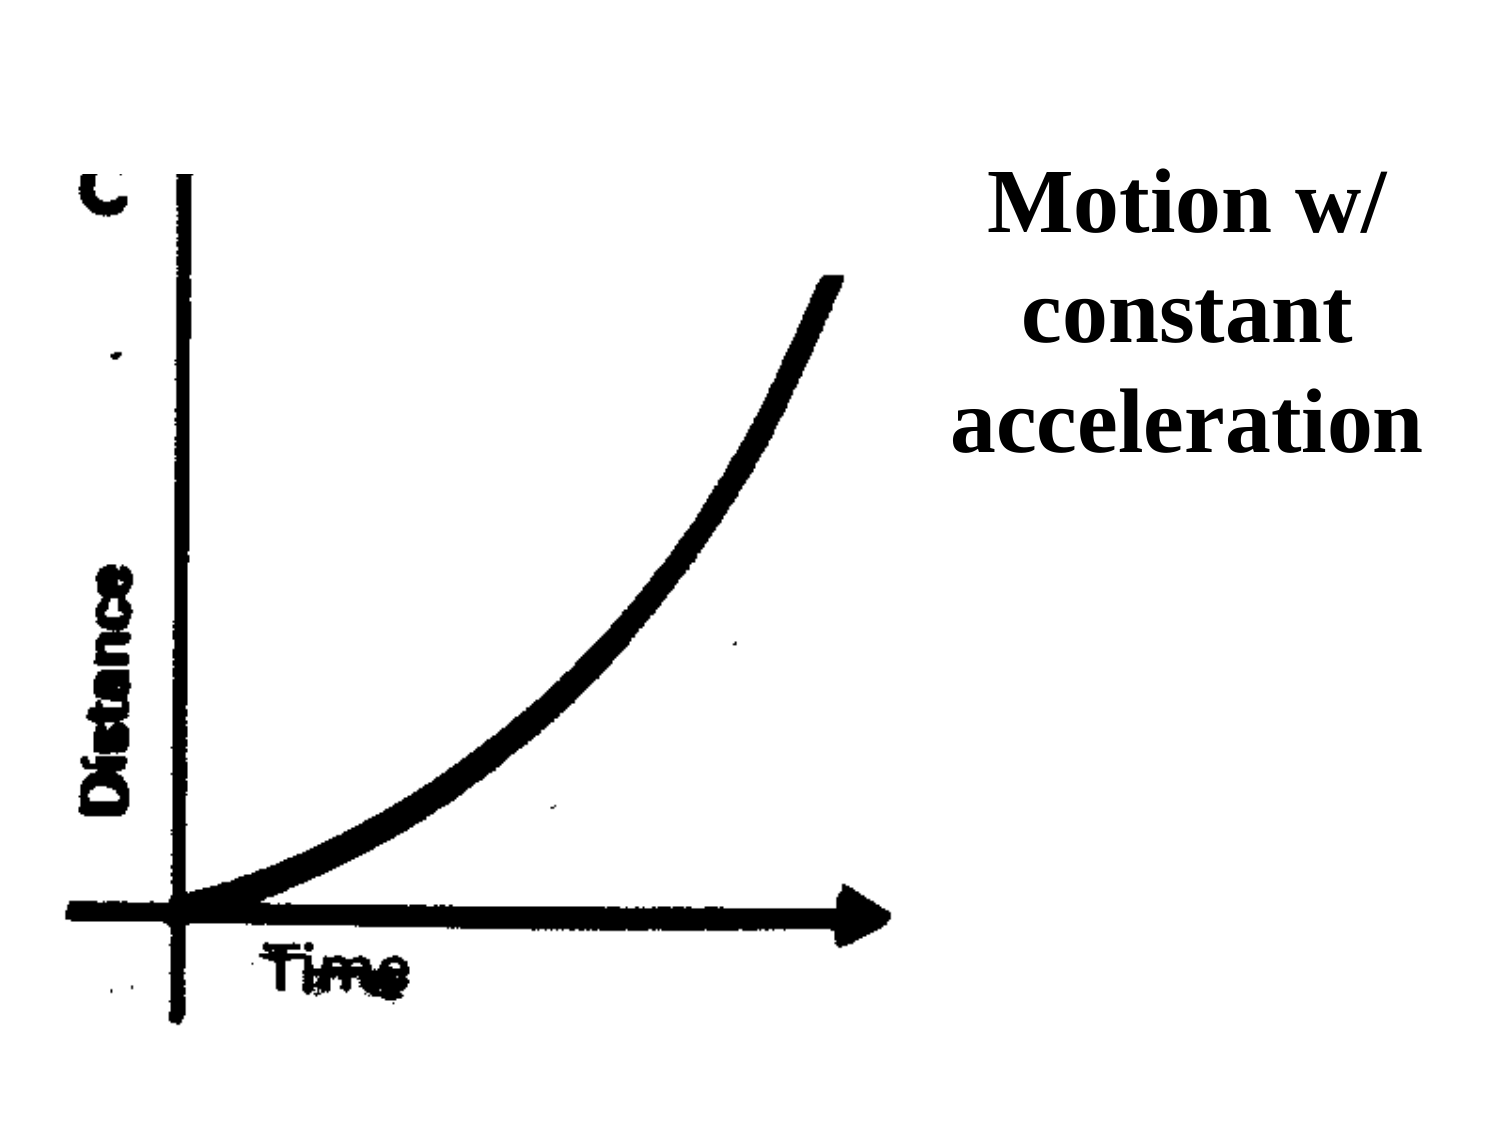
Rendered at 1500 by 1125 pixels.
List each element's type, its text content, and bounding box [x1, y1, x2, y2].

picture [62, 174, 927, 1062]
title Motion w/ constant acceleration [924, 99, 1451, 513]
